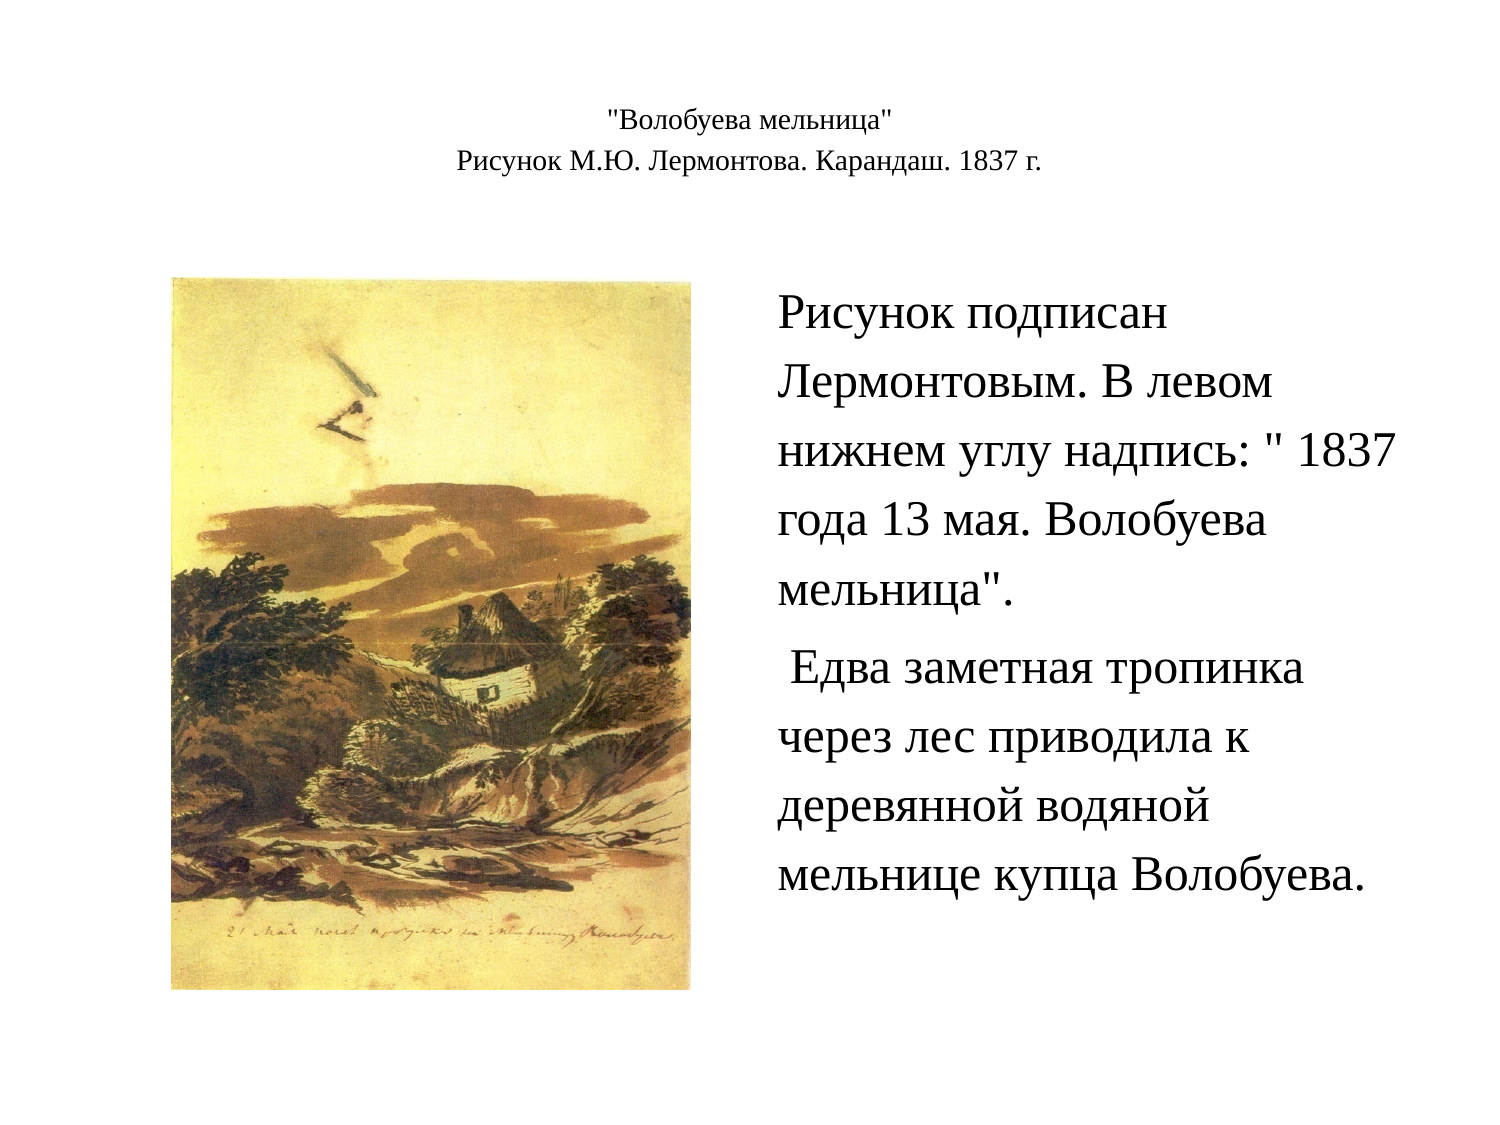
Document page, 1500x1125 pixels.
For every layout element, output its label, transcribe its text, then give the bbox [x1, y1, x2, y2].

list Рисунок подписан Лермонтовым. В левом нижнем углу надпись: " 1837 года 13 мая. Волобуева мельница". Едва заметная тропинка через лес приводила к деревянной водяной мельнице купца Волобуева. [762, 262, 1425, 1005]
title "Волобуева мельница" Рисунок М.Ю. Лермонтова. Карандаш. 1837 г. [75, 45, 1425, 233]
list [171, 277, 692, 991]
